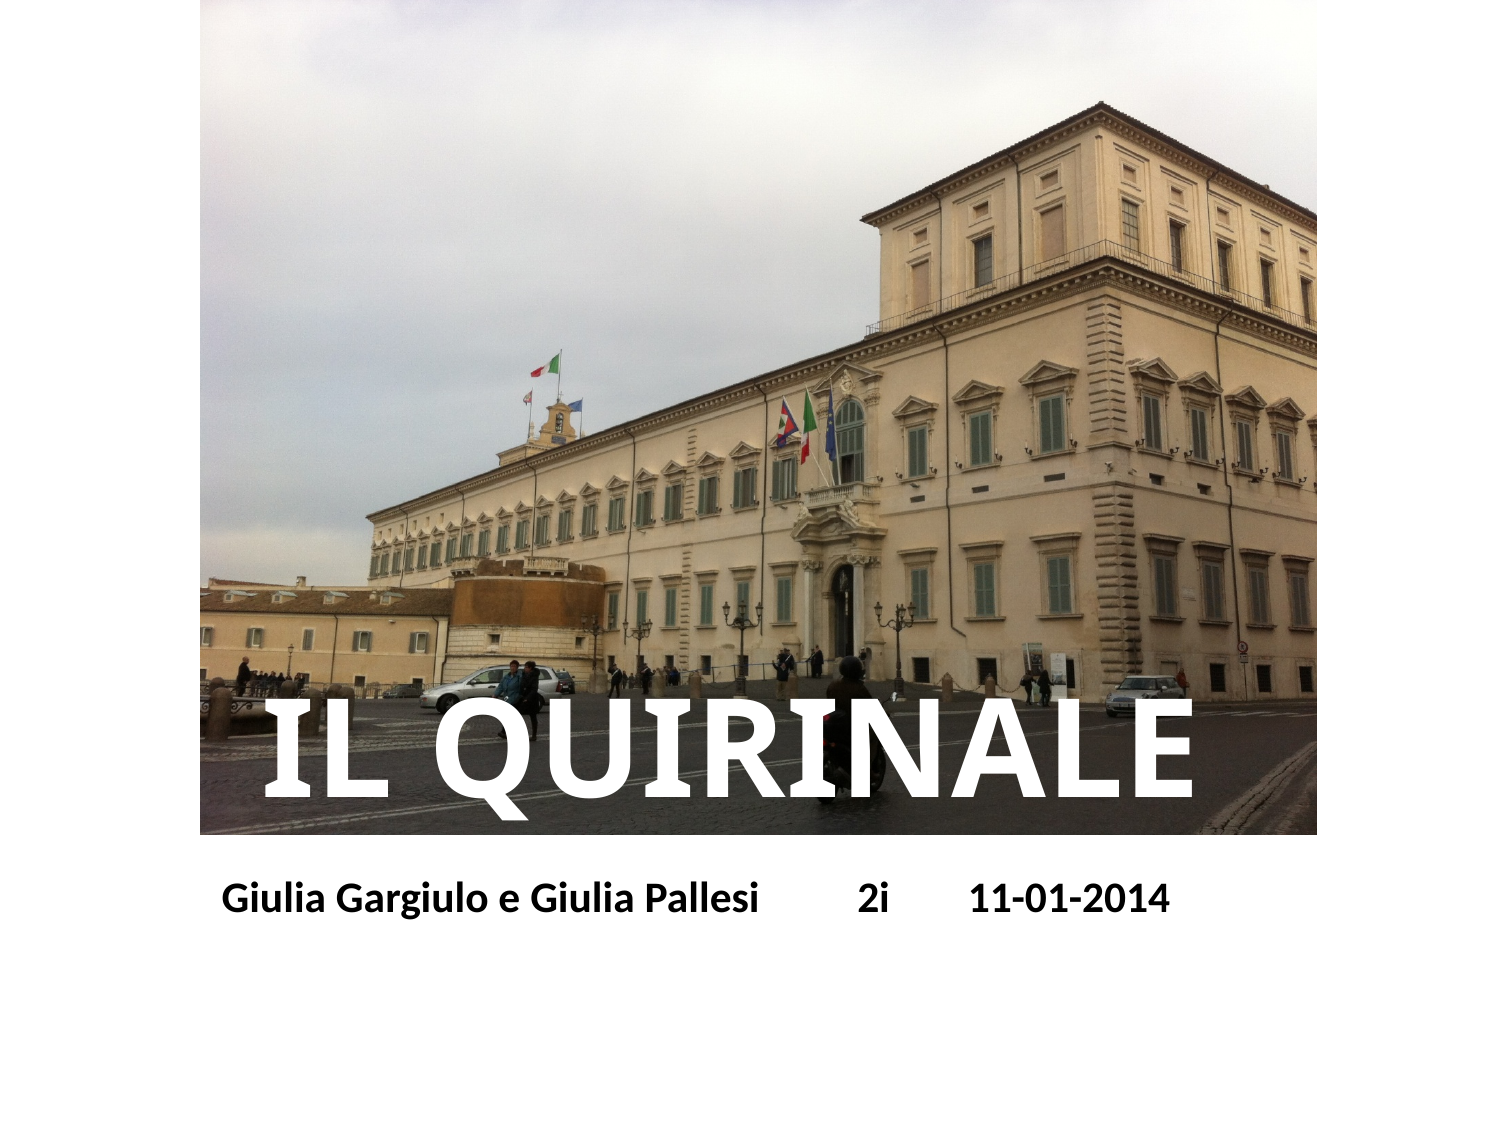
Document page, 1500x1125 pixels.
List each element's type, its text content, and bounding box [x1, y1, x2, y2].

picture [199, 0, 1318, 835]
title IL QUIRINALE [112, 621, 1388, 863]
subtitle Giulia Gargiulo e Giulia Pallesi 2i 11-01-2014 [206, 861, 1329, 976]
